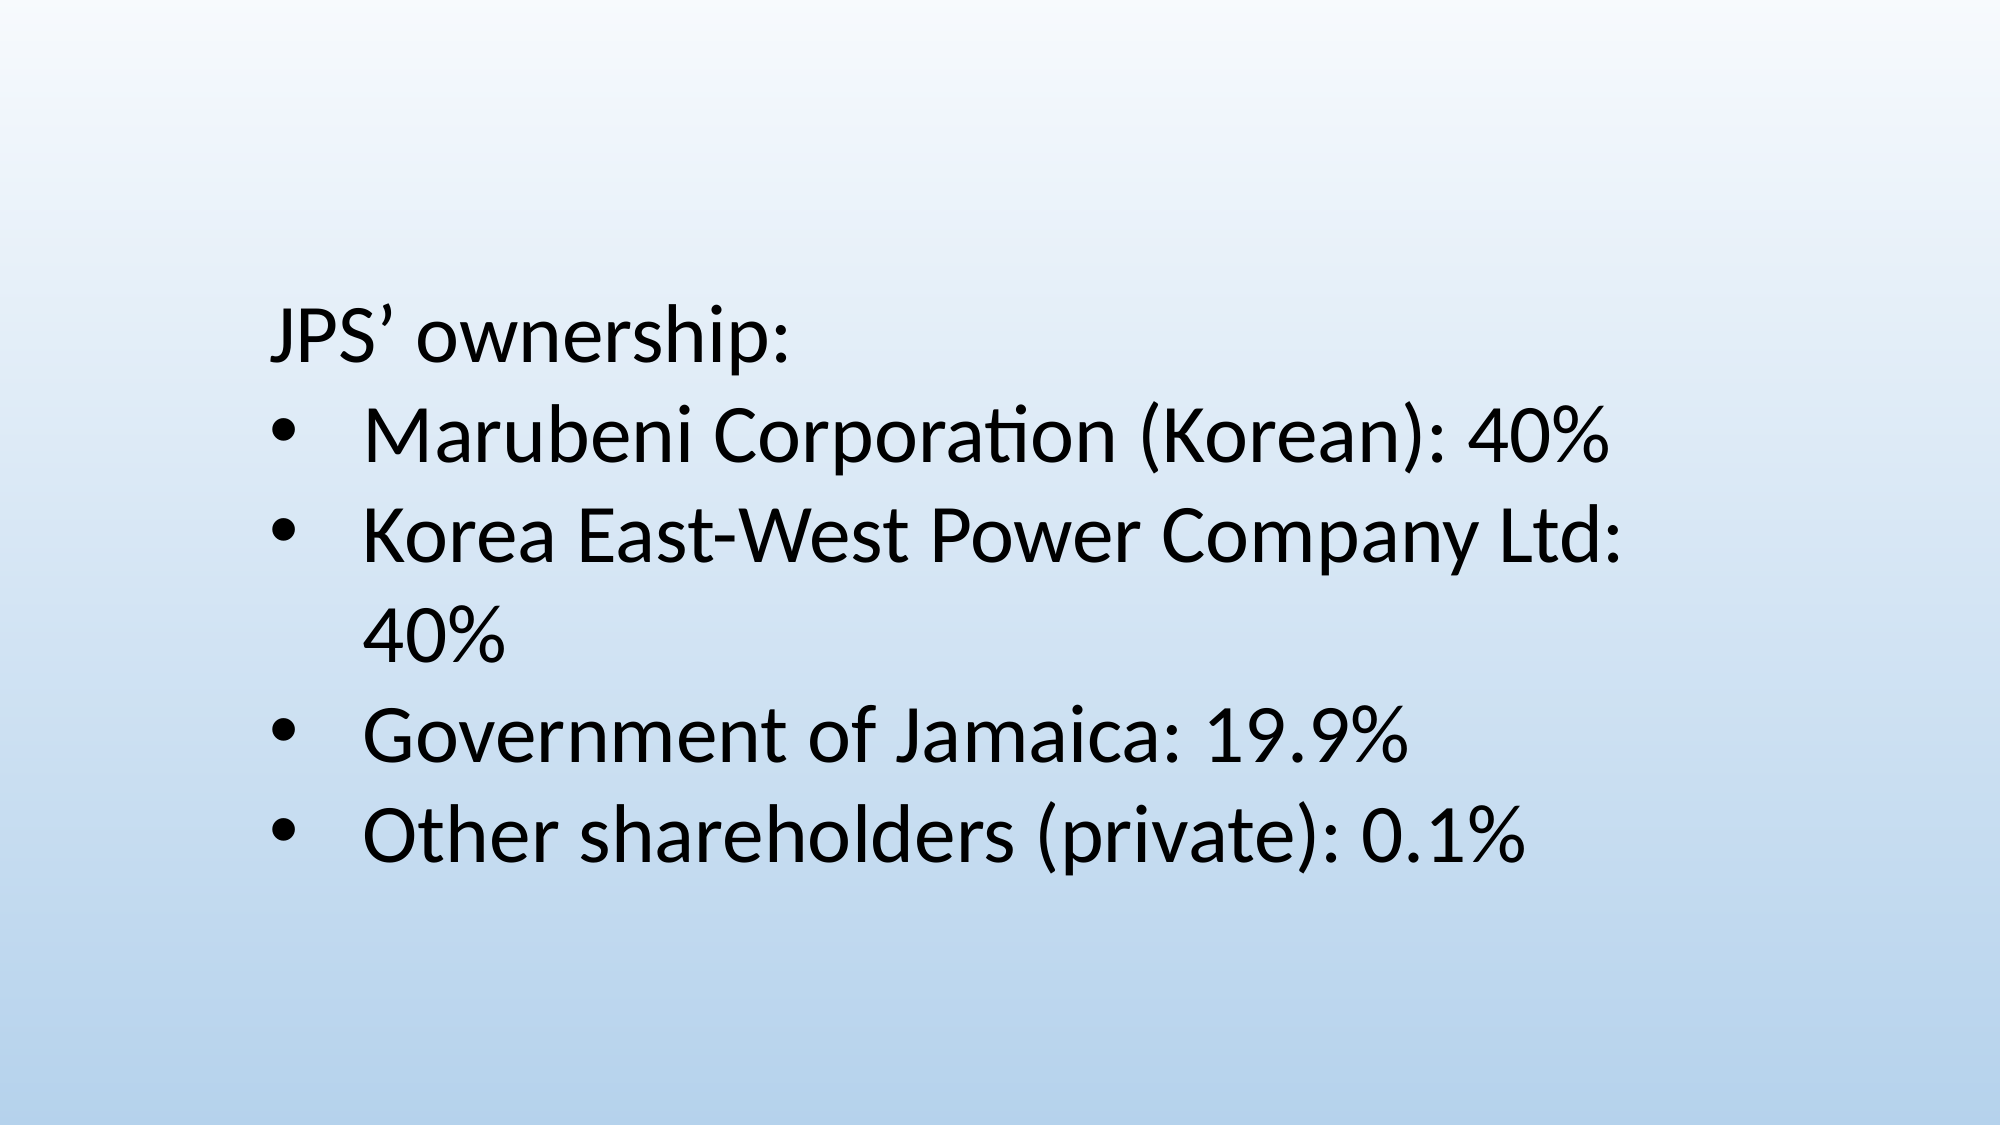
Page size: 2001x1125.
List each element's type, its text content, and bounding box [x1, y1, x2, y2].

text_box JPS’ ownership: Marubeni Corporation (Korean): 40% Korea East-West Power Company Ltd: 40% Government of Jamaica: 19.9% Other shareholders (private): 0.1% [254, 271, 1789, 887]
